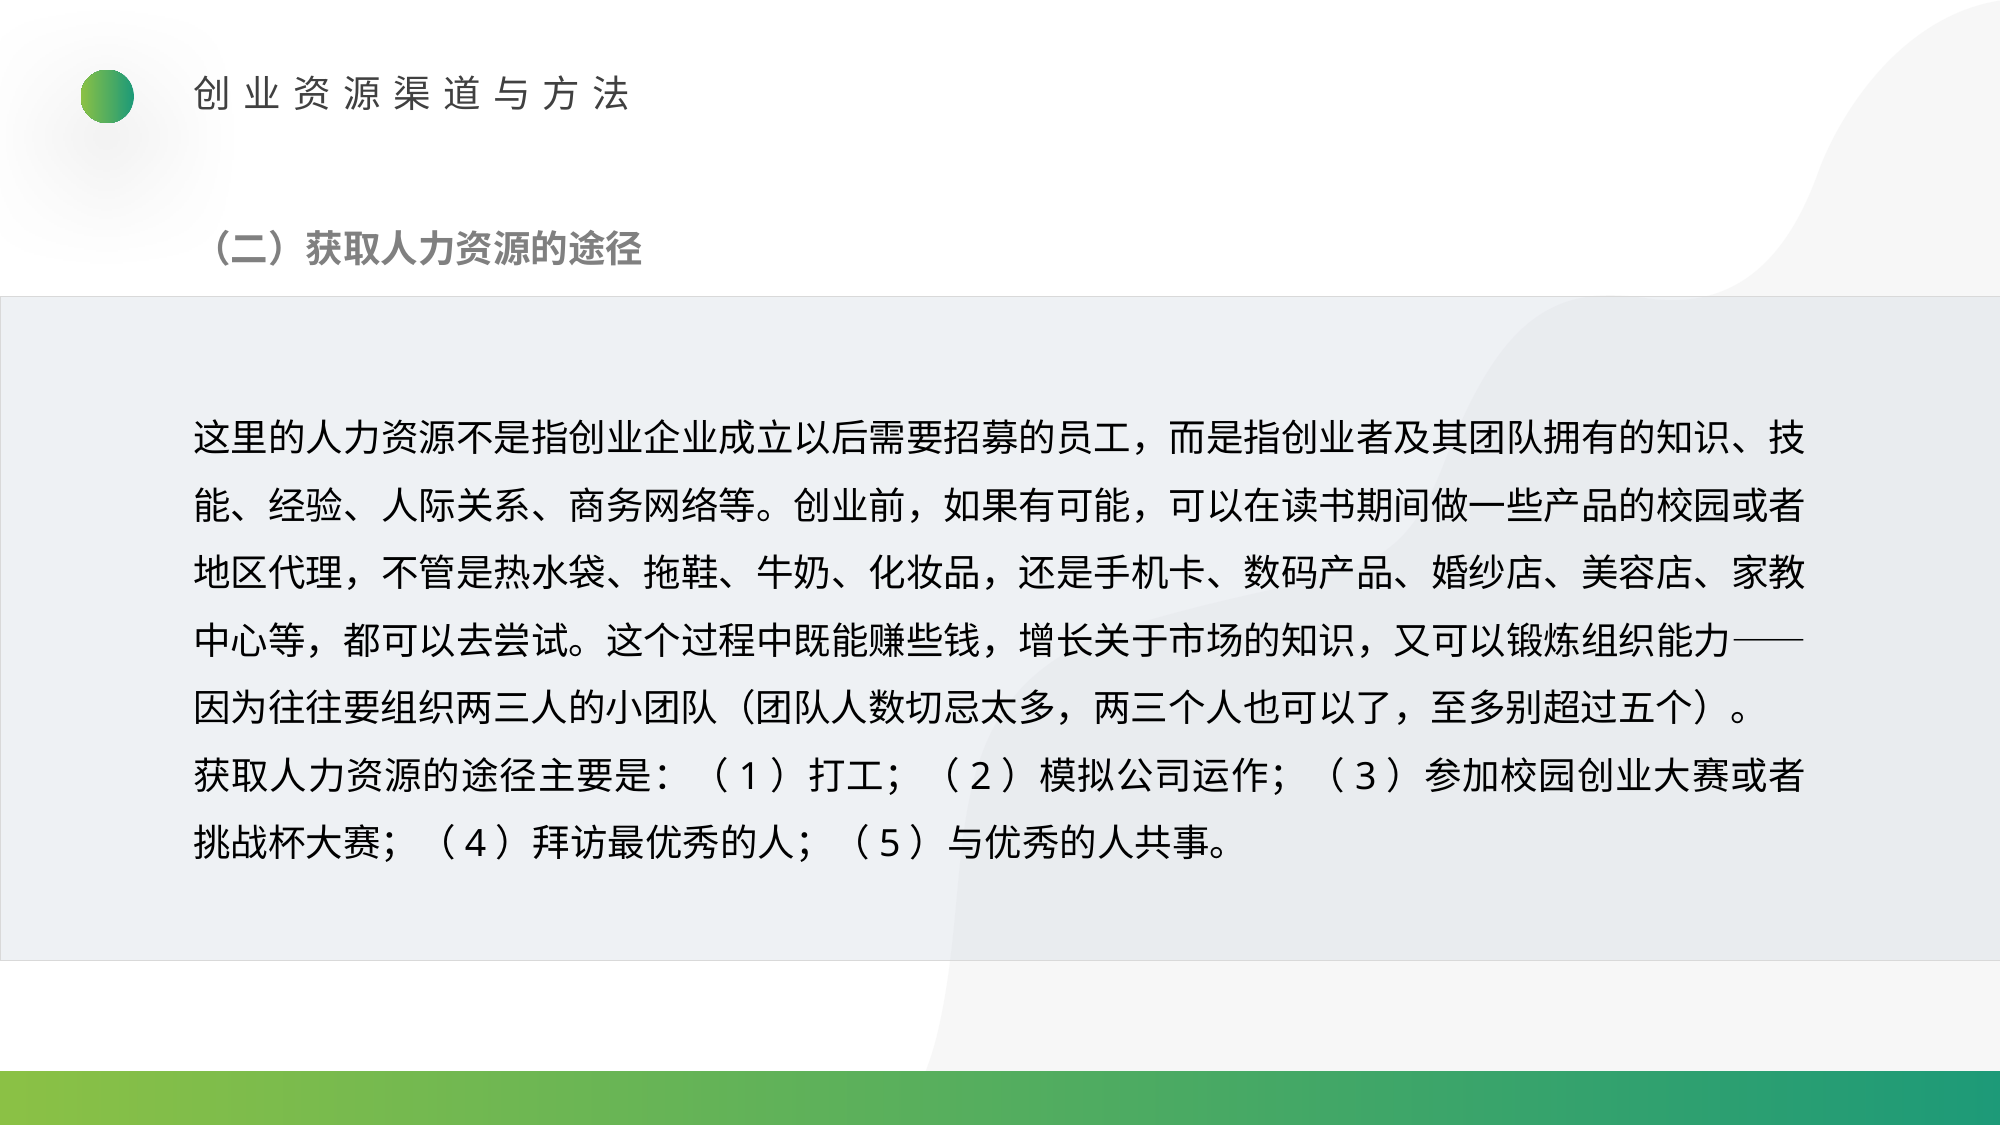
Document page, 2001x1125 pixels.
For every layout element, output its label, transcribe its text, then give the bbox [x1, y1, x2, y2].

text_box （二）获取人力资源的途径 [178, 217, 687, 278]
text_box 创业资源渠道与方法 [178, 62, 749, 123]
text_box [0, 295, 2000, 961]
text_box 这里的人力资源不是指创业企业成立以后需要招募的员工，而是指创业者及其团队拥有的知识、技能、经验、人际关系、商务网络等。创业前，如果有可能，可以在读书期间做一些产品的校园或者地区代理，不管是热水袋、拖鞋、牛奶、化妆品，还是手机卡、数码产品、婚纱店、美容店、家教中心等，都可以去尝试。这个过程中既能赚些钱，增长关于市场的知识，又可以锻炼组织能力——因为往往要组织两三人的小团队（团队人数切忌太多，两三个人也可以了，至多别超过五个）。 获取人力资源的途径主要是：（1）打工；（2）模拟公司运作；（3）参加校园创业大赛或者挑战杯大赛；（4）拜访最优秀的人；（5）与优秀的人共事。 [178, 384, 1821, 872]
